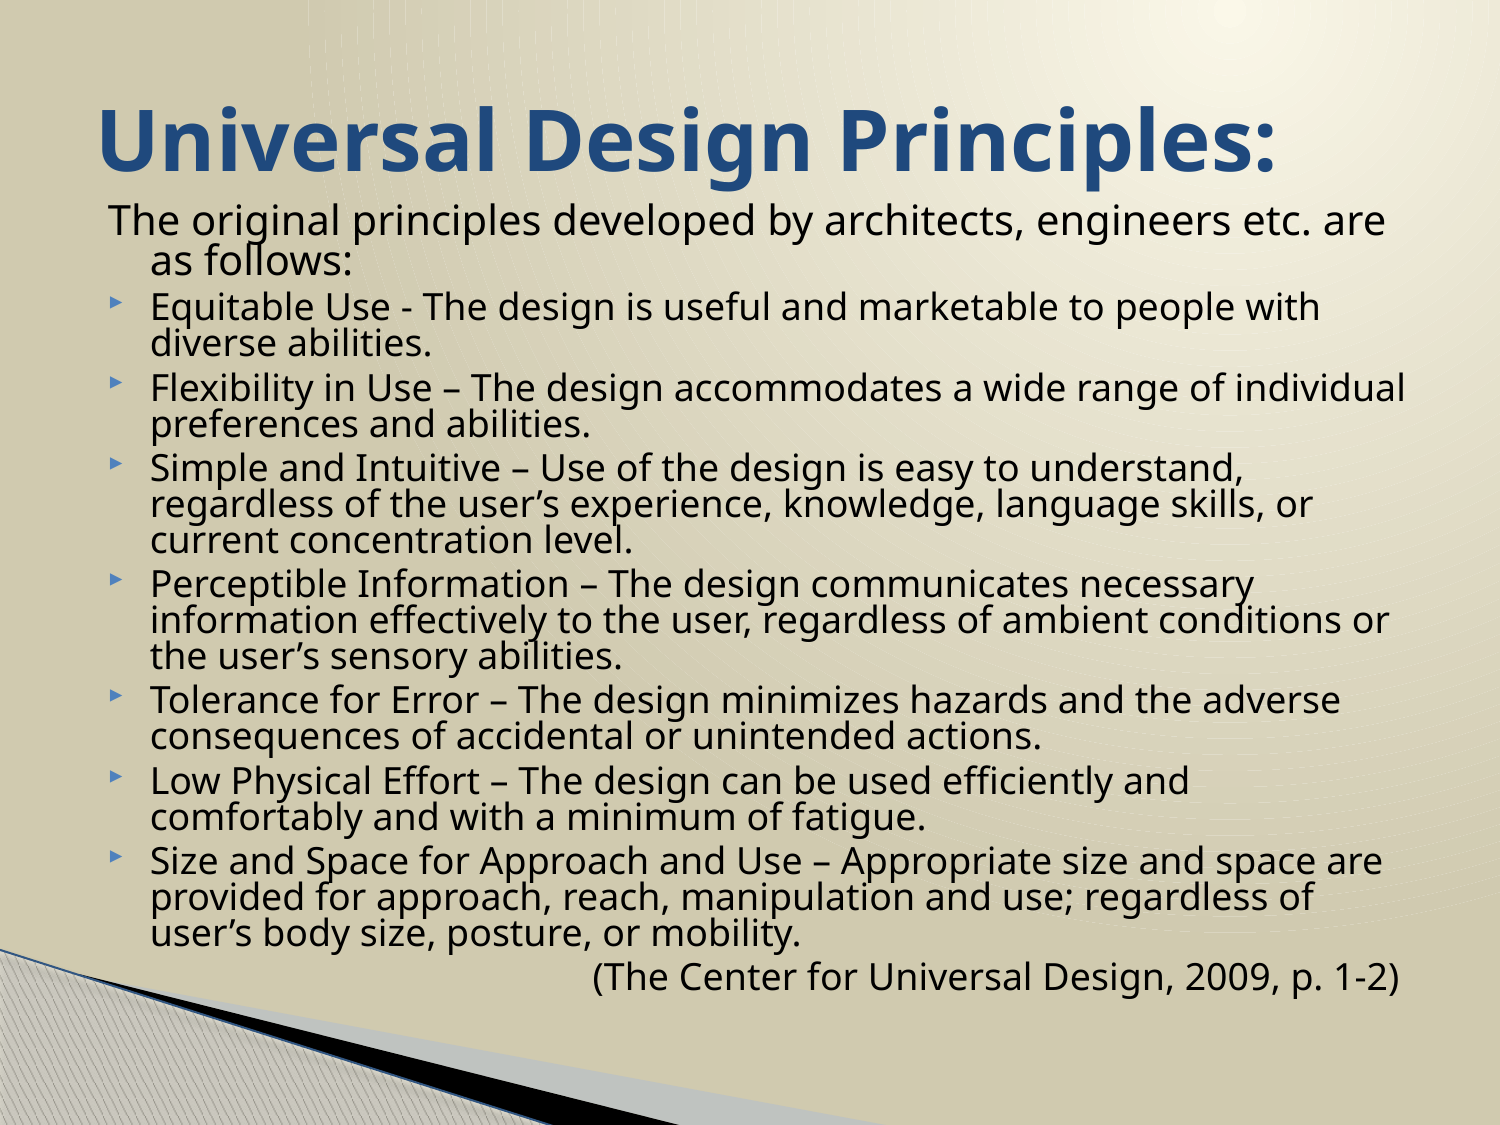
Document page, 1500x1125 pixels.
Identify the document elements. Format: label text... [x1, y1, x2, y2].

title Universal Design Principles: [80, 43, 1431, 232]
list The original principles developed by architects, engineers etc. are as follows: Equitable Use - The design is useful and marketable to people with diverse abilities. Flexibility in Use – The design accommodates a wide range of individual preferences and abilities. Simple and Intuitive – Use of the design is easy to understand, regardless of the user’s experience, knowledge, language skills, or current concentration level. Perceptible Information – The design communicates necessary information effectively to the user, regardless of ambient conditions or the user’s sensory abilities. Tolerance for Error – The design minimizes hazards and the adverse consequences of accidental or unintended actions. Low Physical Effort – The design can be used efficiently and comfortably and with a minimum of fatigue. Size and Space for Approach and Use – Appropriate size and space are provided for approach, reach, manipulation and use; regardless of user’s body size, posture, or mobility. (The Center for Universal Design, 2009, p. 1-2) [74, 196, 1426, 1059]
